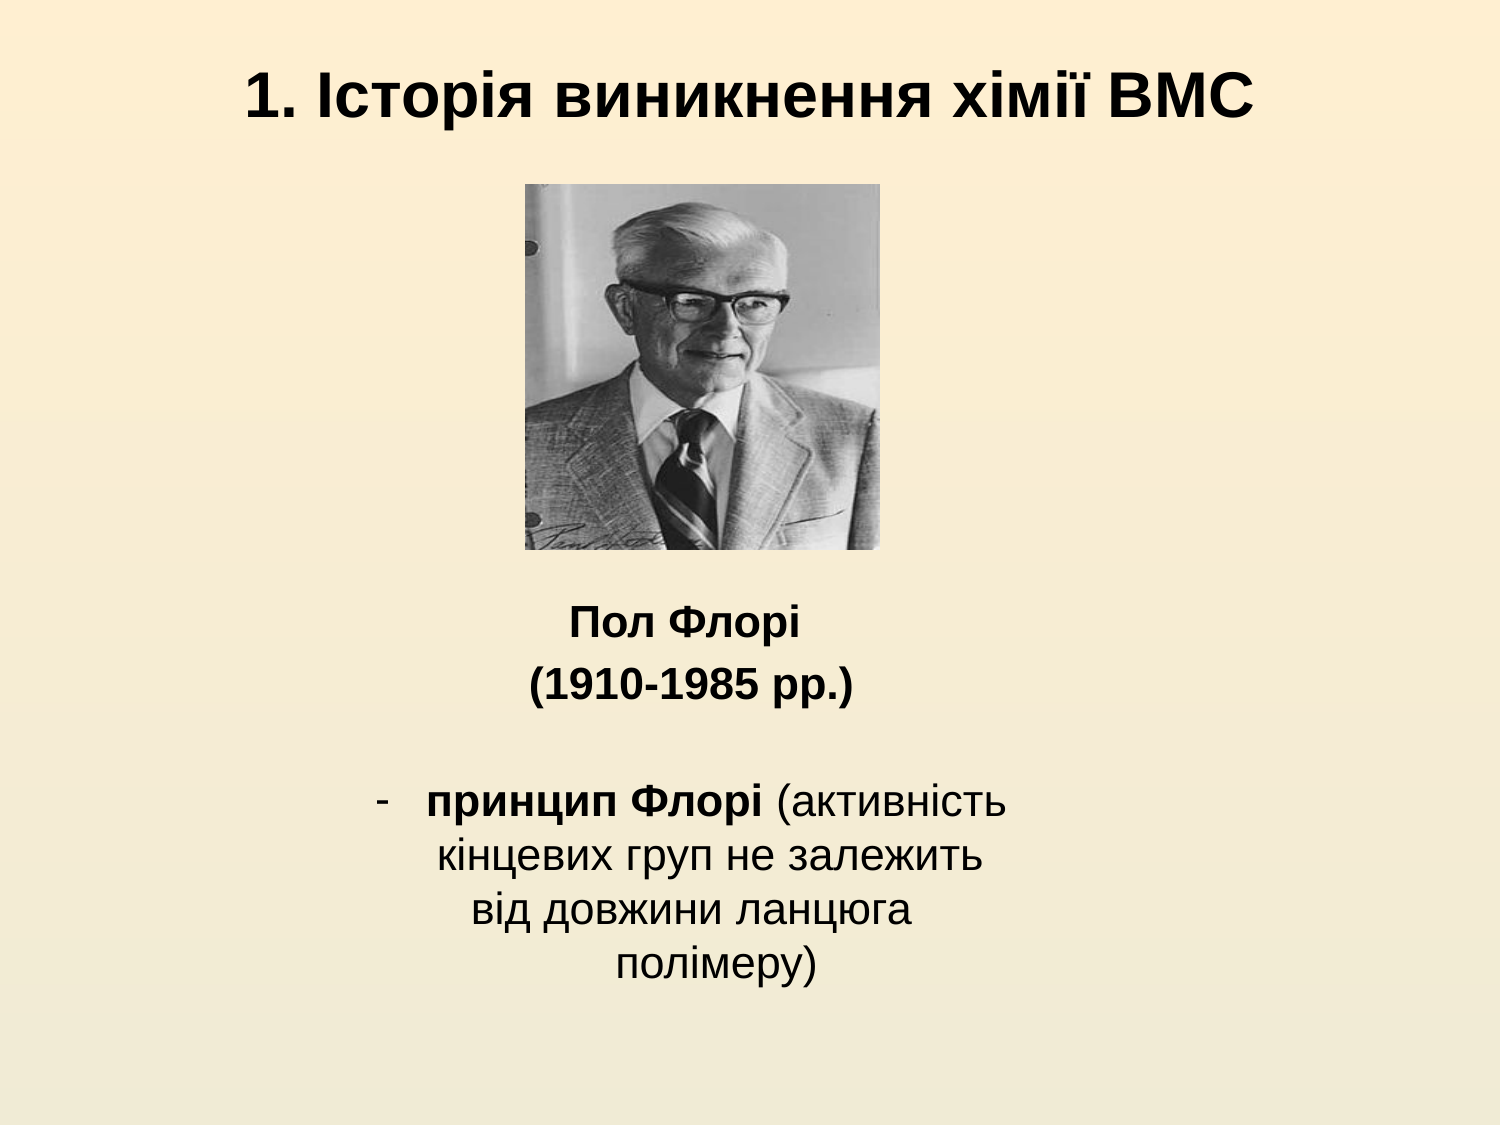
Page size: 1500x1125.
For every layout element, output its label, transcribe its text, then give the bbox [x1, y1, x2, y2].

picture [525, 184, 881, 551]
title 1. Історія виникнення хімії ВМС [75, 45, 1425, 233]
list Пол Флорі (1910-1985 рр.) принцип Флорі (активність кінцевих груп не залежить від довжини ланцюга полімеру) [360, 172, 1023, 1017]
